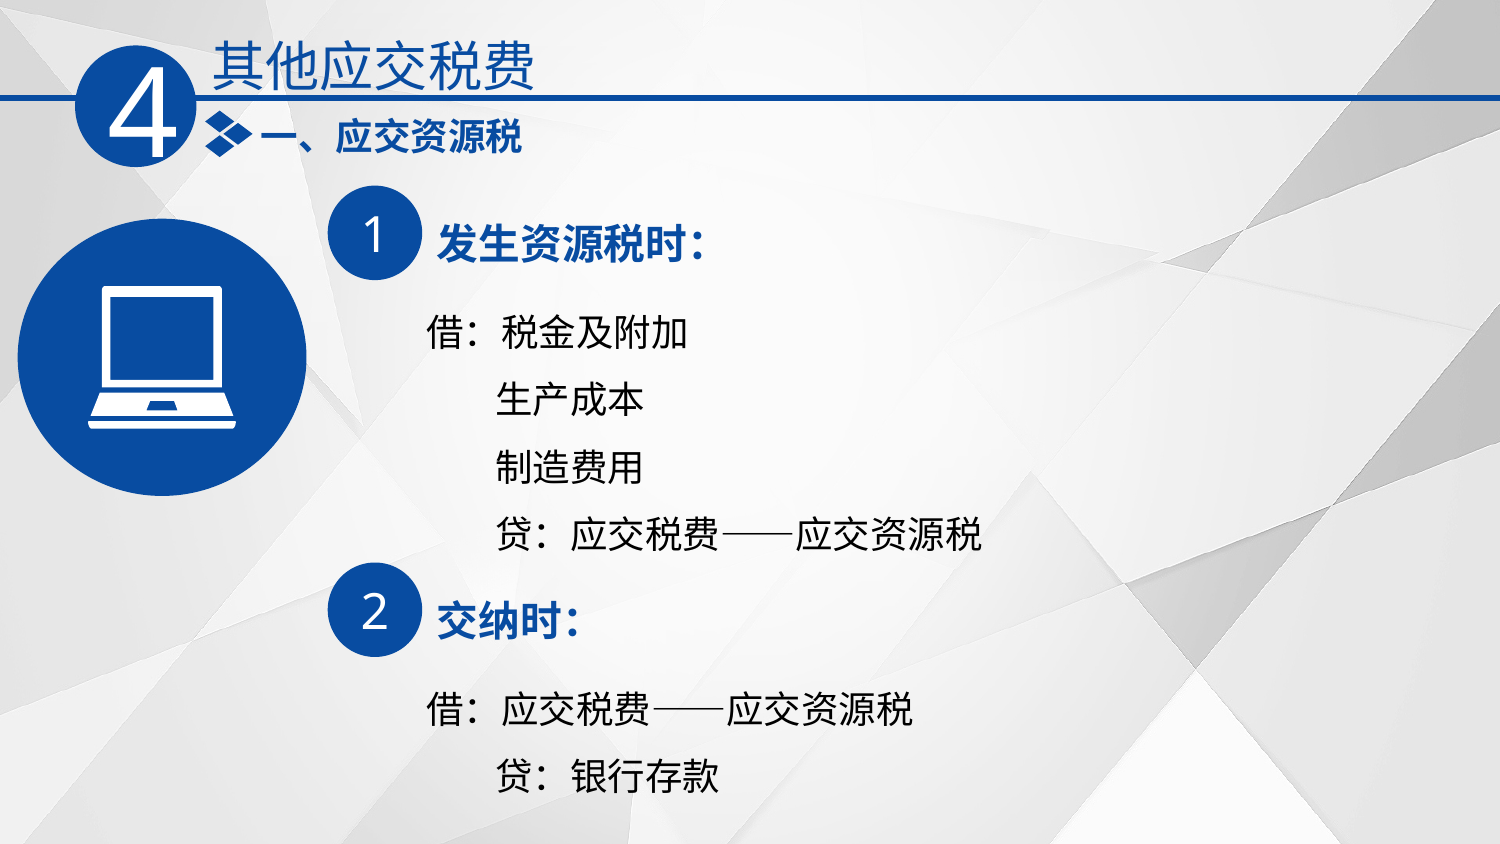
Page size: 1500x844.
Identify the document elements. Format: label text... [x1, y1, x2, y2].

text_box 借：税金及附加 生产成本 制造费用 贷：应交税费——应交资源税 [411, 279, 1459, 564]
text_box [75, 74, 84, 97]
text_box [205, 135, 235, 158]
text_box 4 [84, 45, 203, 97]
text_box 2 [327, 562, 422, 657]
text_box [223, 122, 248, 145]
text_box 借：应交税费——应交资源税 贷：银行存款 [411, 655, 1459, 806]
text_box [17, 218, 307, 497]
text_box 4 [84, 107, 203, 171]
picture [0, 101, 1500, 844]
text_box 一、应交资源税 [248, 107, 1396, 164]
text_box [75, 107, 84, 138]
text_box 发生资源税时： [422, 185, 1500, 276]
text_box [205, 110, 235, 133]
picture [0, 0, 1500, 95]
text_box 其他应交税费 [198, 37, 697, 92]
text_box 交纳时： [422, 562, 1500, 653]
text_box 1 [327, 185, 422, 281]
